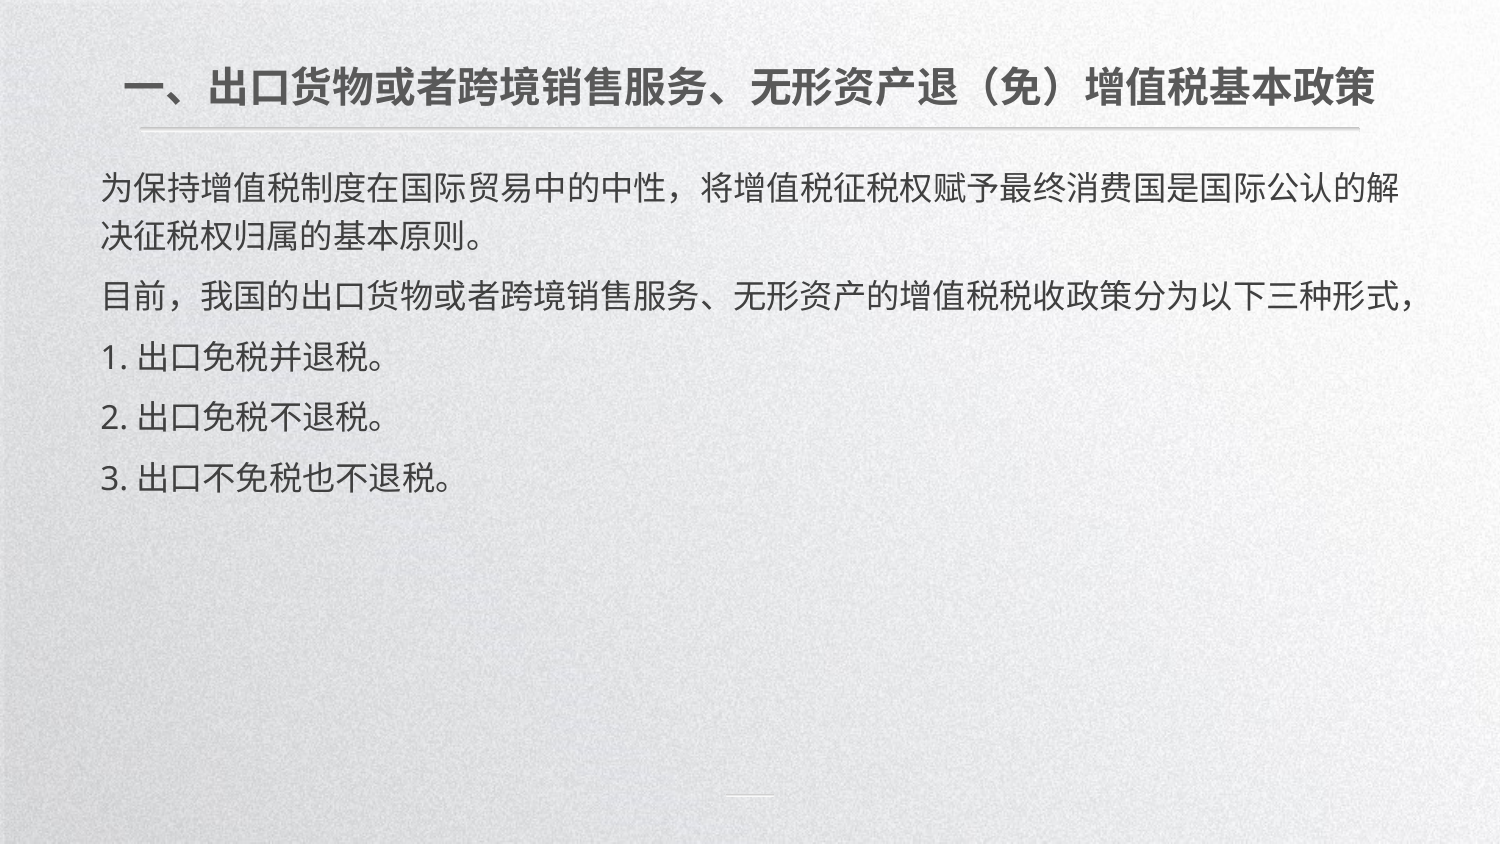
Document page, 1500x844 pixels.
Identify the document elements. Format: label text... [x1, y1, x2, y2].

text_box 为保持增值税制度在国际贸易中的中性，将增值税征税权赋予最终消费国是国际公认的解决征税权归属的基本原则。 目前，我国的出口货物或者跨境销售服务、无形资产的增值税税收政策分为以下三种形式， 1.出口免税并退税。 2.出口免税不退税。 3.出口不免税也不退税。 [100, 159, 1400, 497]
text_box 一、出口货物或者跨境销售服务、无形资产退（免）增值税基本政策 [109, 55, 1391, 117]
picture [0, 0, 1500, 844]
